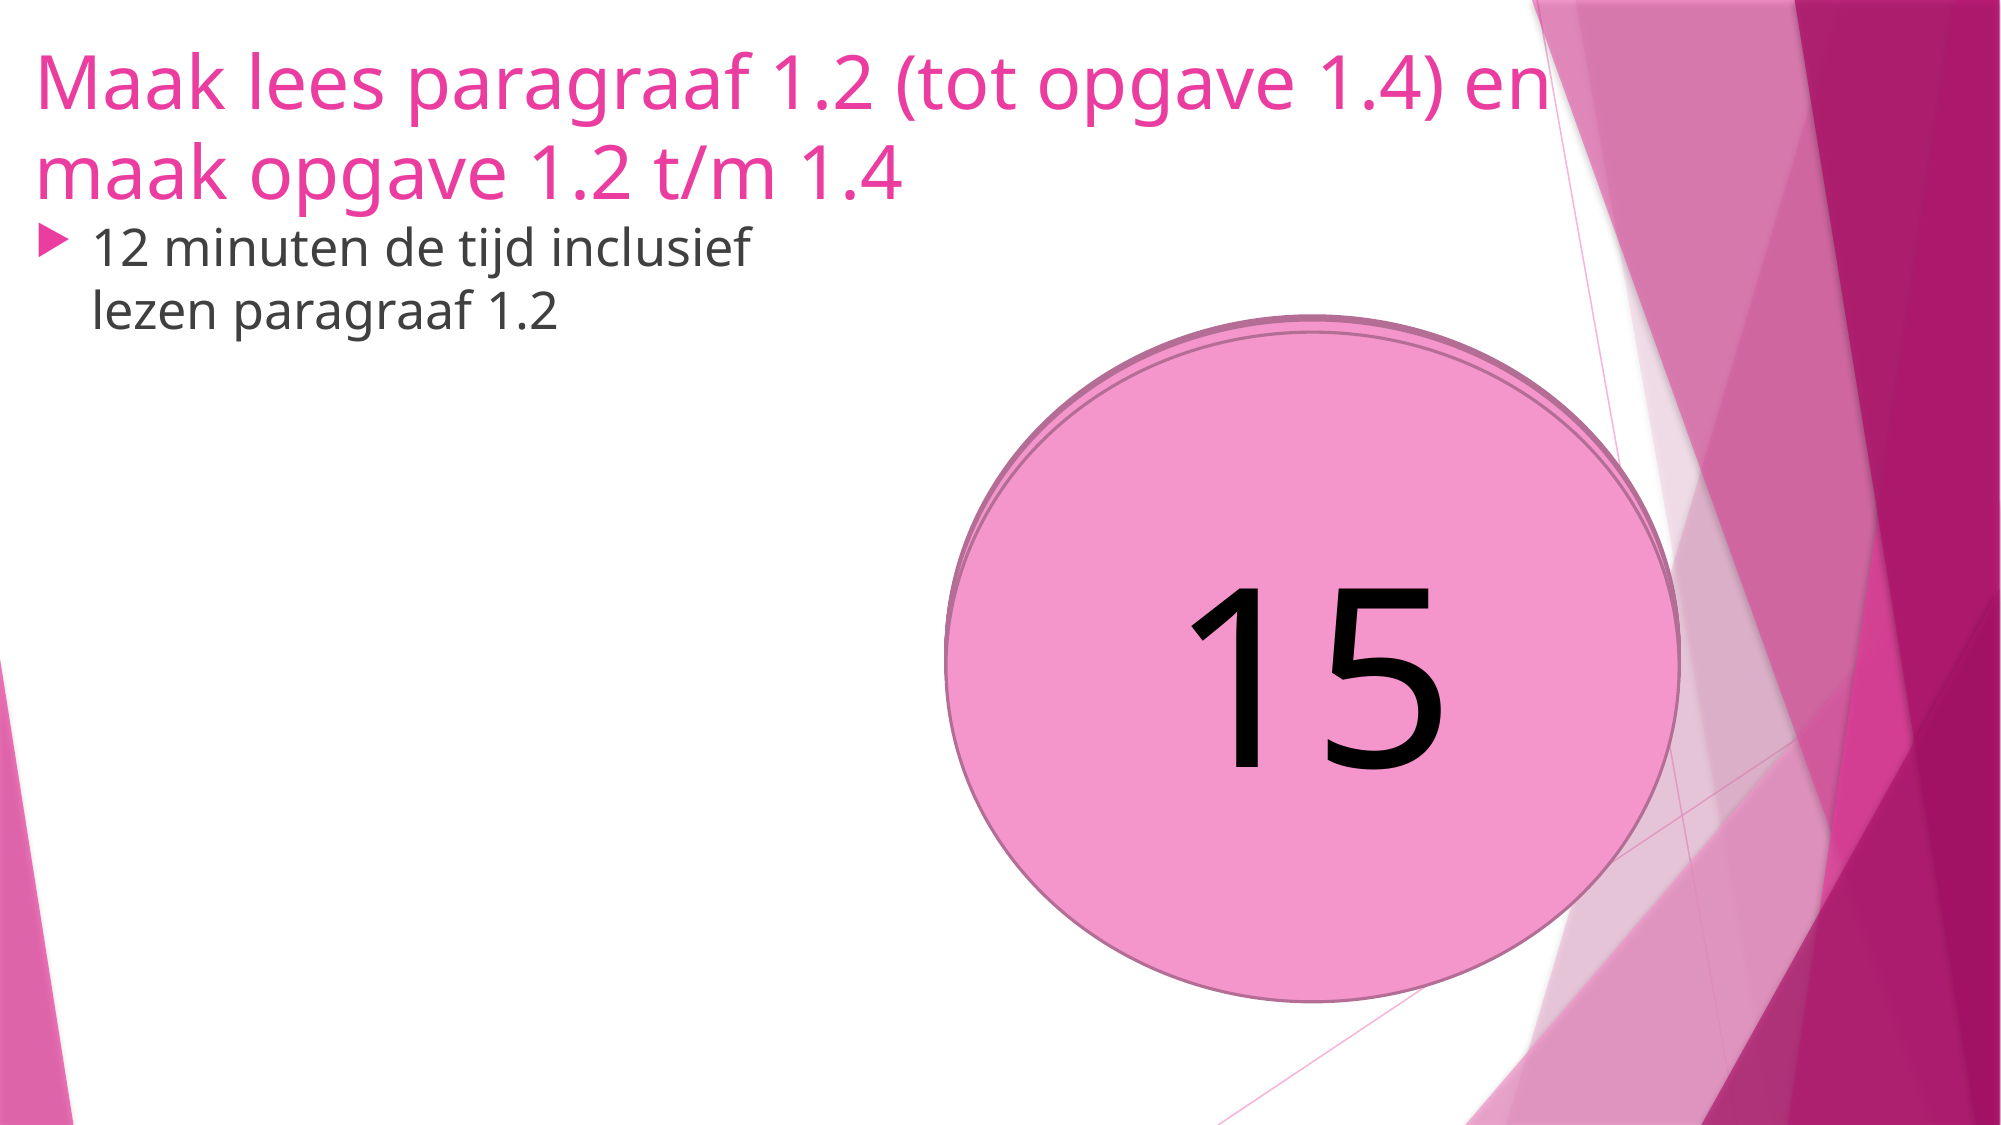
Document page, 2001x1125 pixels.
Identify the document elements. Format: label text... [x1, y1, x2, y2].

text_box 14 [944, 318, 1681, 648]
text_box 15 [944, 330, 1681, 1004]
title Maak lees paragraaf 1.2 (tot opgave 1.4) en maak opgave 1.2 t/m 1.4 [19, 27, 1645, 319]
list 12 minuten de tijd inclusief lezen paragraaf 1.2 [19, 207, 865, 1112]
text_box 10 [959, 314, 1668, 562]
